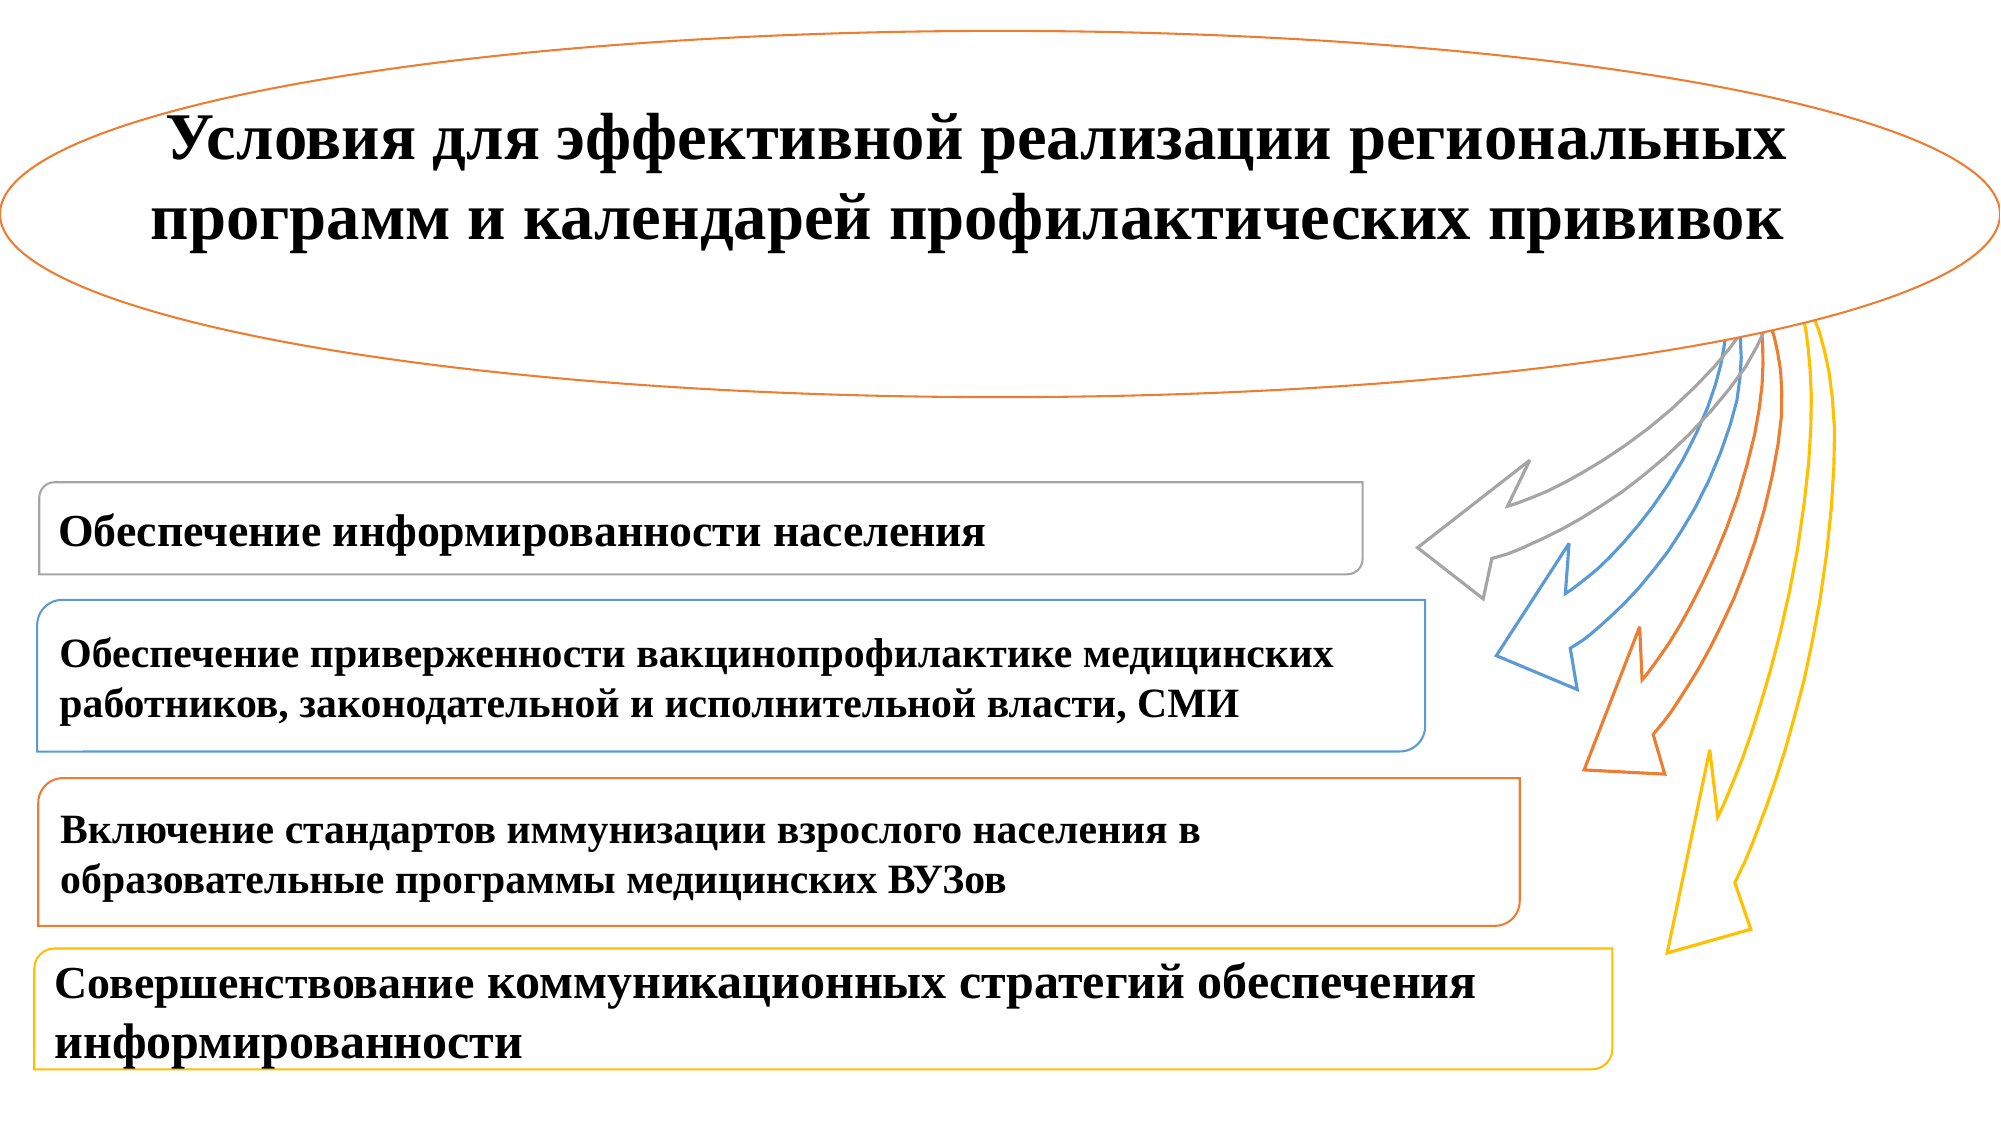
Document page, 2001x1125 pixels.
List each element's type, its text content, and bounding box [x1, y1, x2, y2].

text_box [1581, 332, 1784, 776]
text_box [1665, 321, 1837, 956]
text_box Обеспечение приверженности вакцинопрофилактике медицинских работников, законодательной и исполнительной власти, СМИ [36, 598, 1427, 753]
text_box [1720, 340, 1733, 356]
text_box Обеспечение информированности населения [38, 480, 1364, 576]
text_box Условия для эффективной реализации региональных программ и календарей профилактических прививок [0, 85, 1954, 260]
text_box [284, 29, 1716, 85]
text_box [30, 157, 2000, 399]
text_box [1415, 334, 1765, 602]
text_box Включение стандартов иммунизации взрослого населения в образовательные программы медицинских ВУЗов [37, 776, 1521, 927]
text_box Совершенствование коммуникационных стратегий обеспечения информированности [33, 947, 1614, 1071]
text_box [1494, 376, 1742, 693]
